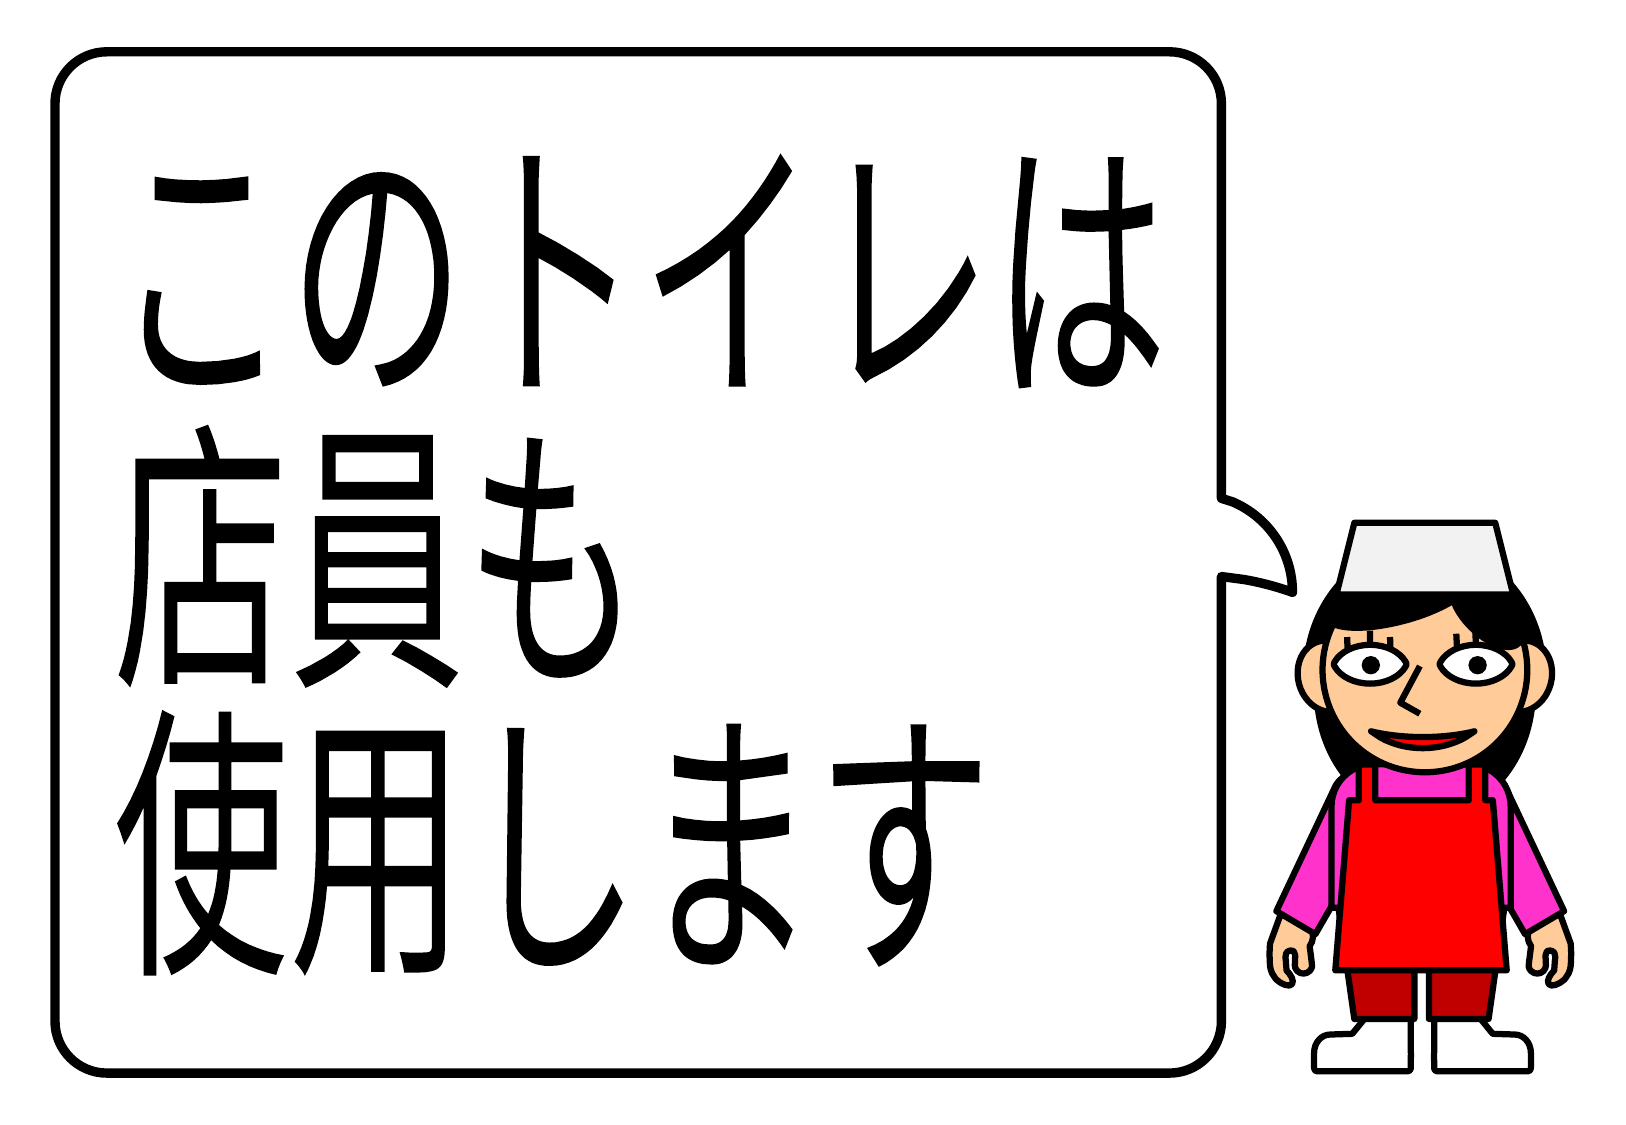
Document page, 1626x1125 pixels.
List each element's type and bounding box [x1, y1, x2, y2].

text_box [52, 49, 1265, 1076]
text_box [1258, 522, 1581, 1072]
